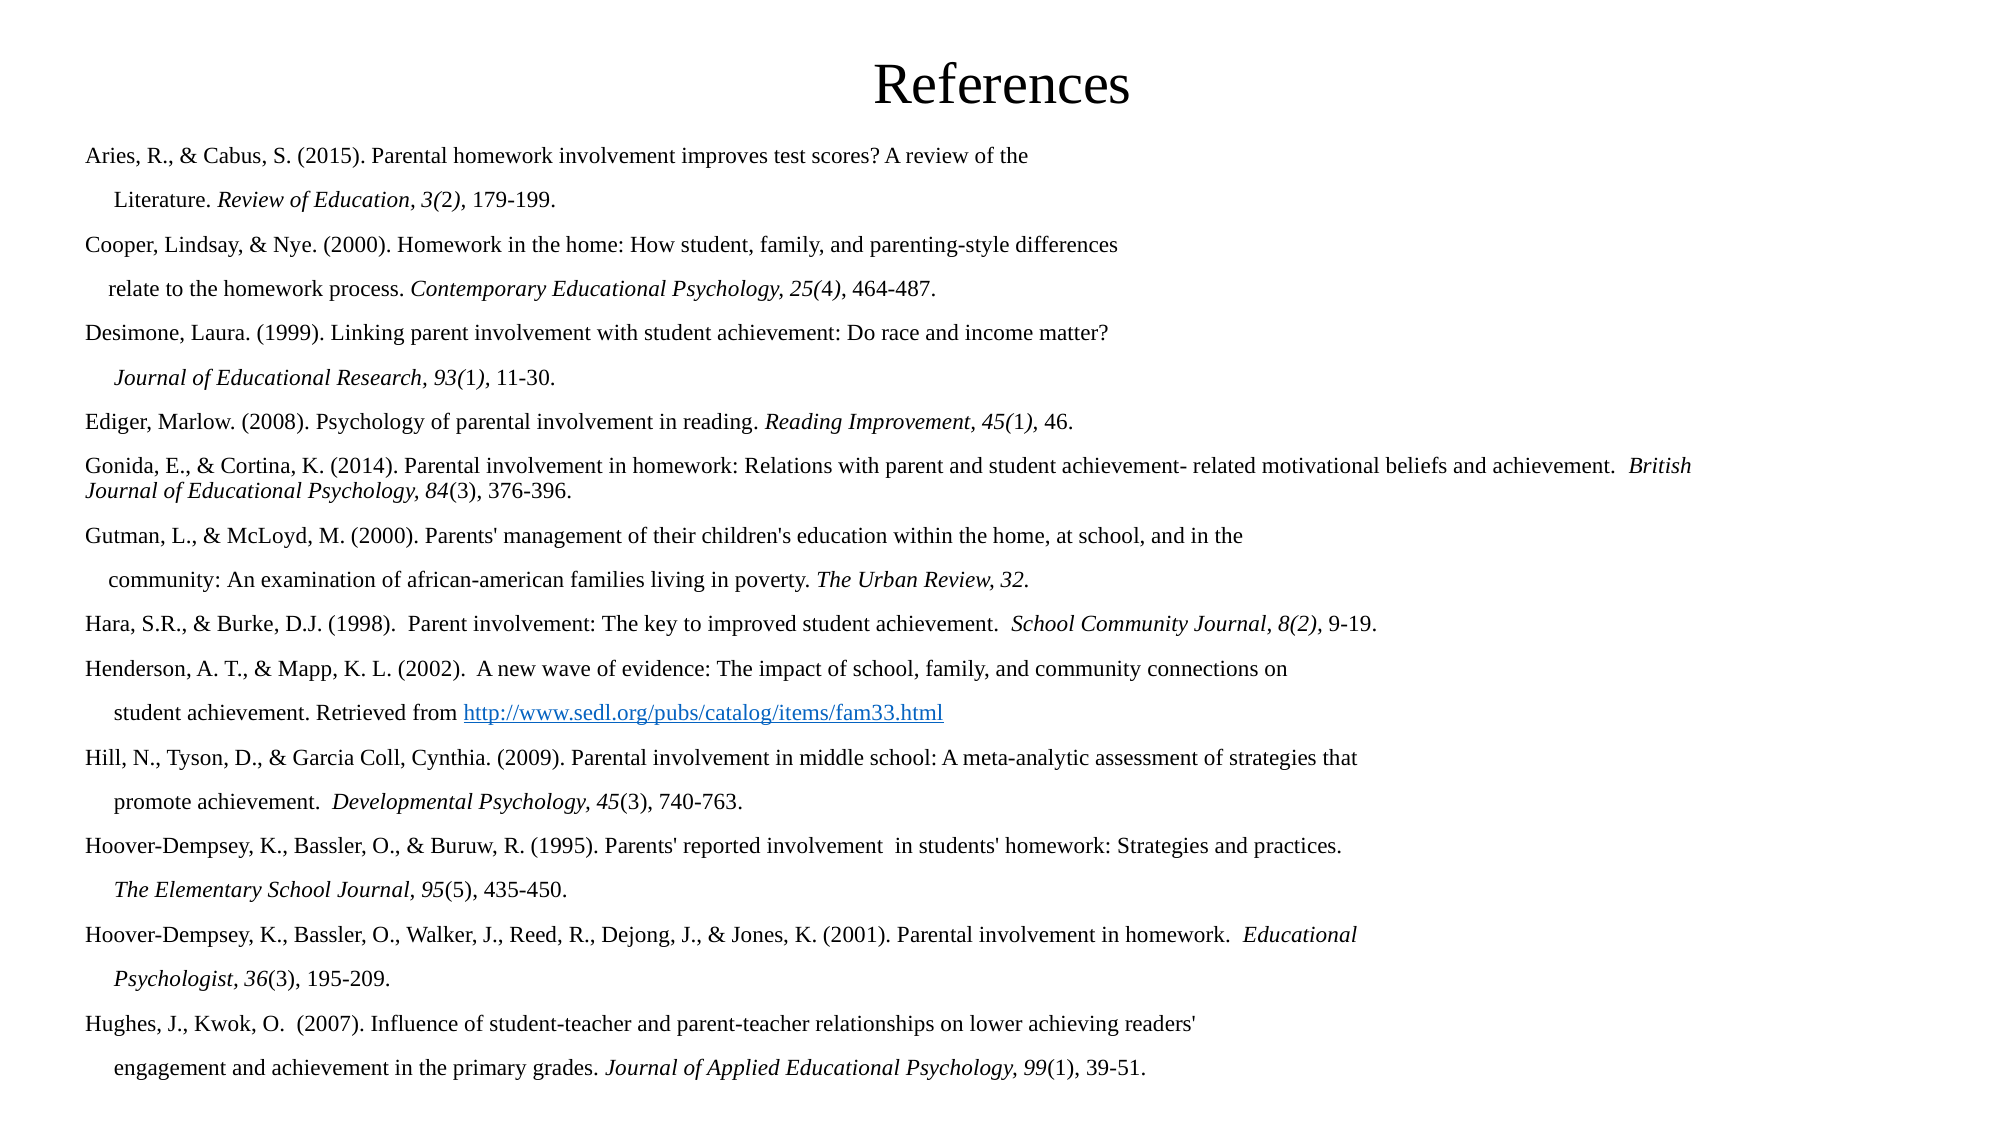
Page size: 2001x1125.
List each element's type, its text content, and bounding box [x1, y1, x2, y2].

list Aries, R., & Cabus, S. (2015). Parental homework involvement improves test scores? A review of the Literature. Review of Education, 3(2), 179-199. Cooper, Lindsay, & Nye. (2000). Homework in the home: How student, family, and parenting-style differences relate to the homework process. Contemporary Educational Psychology, 25(4), 464-487. Desimone, Laura. (1999). Linking parent involvement with student achievement: Do race and income matter? Journal of Educational Research, 93(1), 11-30. Ediger, Marlow. (2008). Psychology of parental involvement in reading. Reading Improvement, 45(1), 46. Gonida, E., & Cortina, K. (2014). Parental involvement in homework: Relations with parent and student achievement- related motivational beliefs and achievement. British Journal of Educational Psychology, 84(3), 376-396. Gutman, L., & McLoyd, M. (2000). Parents' management of their children's education within the home, at school, and in the community: An examination of african-american families living in poverty. The Urban Review, 32. Hara, S.R., & Burke, D.J. (1998). Parent involvement: The key to improved student achievement. School Community Journal, 8(2), 9-19. Henderson, A. T., & Mapp, K. L. (2002). A new wave of evidence: The impact of school, family, and community connections on student achievement. Retrieved from http://www.sedl.org/pubs/catalog/items/fam33.html Hill, N., Tyson, D., & Garcia Coll, Cynthia. (2009). Parental involvement in middle school: A meta-analytic assessment of strategies that promote achievement. Developmental Psychology, 45(3), 740-763. Hoover-Dempsey, K., Bassler, O., & Buruw, R. (1995). Parents' reported involvement in students' homework: Strategies and practices. The Elementary School Journal, 95(5), 435-450. Hoover-Dempsey, K., Bassler, O., Walker, J., Reed, R., Dejong, J., & Jones, K. (2001). Parental involvement in homework. Educational Psychologist, 36(3), 195-209. Hughes, J., Kwok, O. (2007). Influence of student-teacher and parent-teacher relationships on lower achieving readers' engagement and achievement in the primary grades. Journal of Applied Educational Psychology, 99(1), 39-51. [70, 135, 1747, 1089]
title References [117, 39, 1888, 130]
